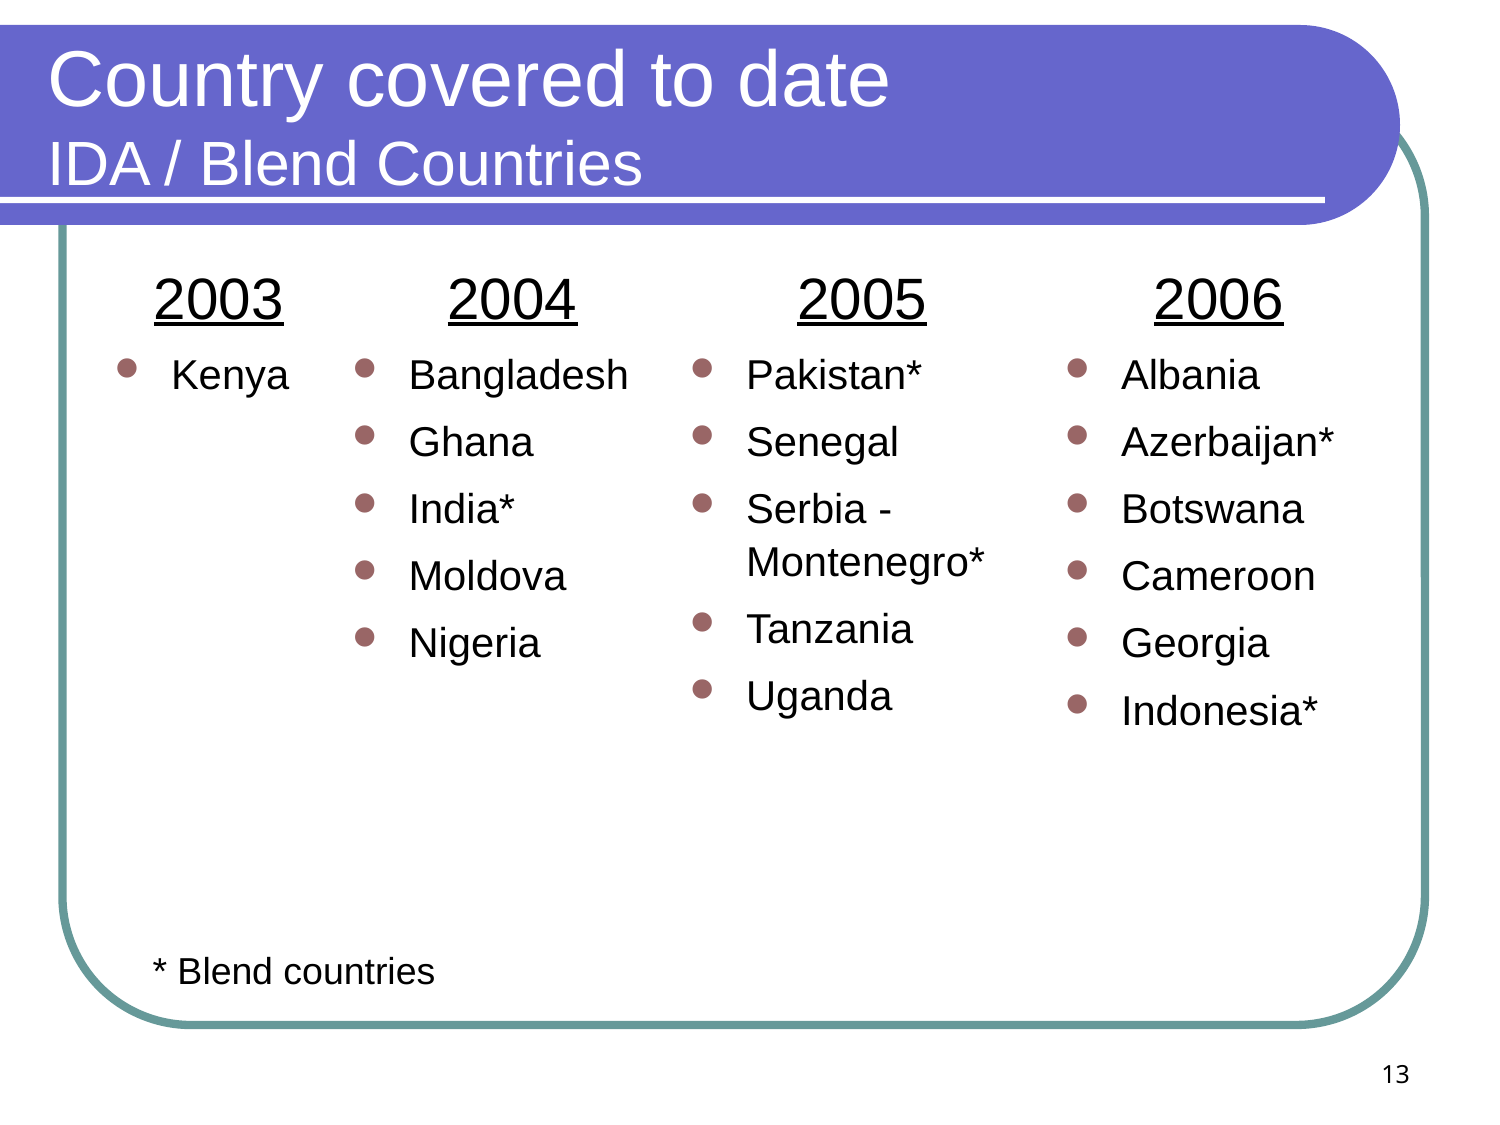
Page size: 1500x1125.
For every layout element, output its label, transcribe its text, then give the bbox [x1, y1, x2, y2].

title Country covered to date IDA / Blend Countries [31, 37, 1348, 188]
text_box 2003 Kenya [99, 249, 337, 888]
slide_number 13 [1074, 1024, 1426, 1101]
text_box 2006 Albania Azerbaijan* Botswana Cameroon Georgia Indonesia* [1050, 249, 1388, 888]
text_box 2004 Bangladesh Ghana India* Moldova Nigeria [337, 249, 674, 888]
text_box * Blend countries [137, 939, 451, 1000]
text_box 2005 Pakistan* Senegal Serbia -Montenegro* Tanzania Uganda [674, 249, 1050, 888]
